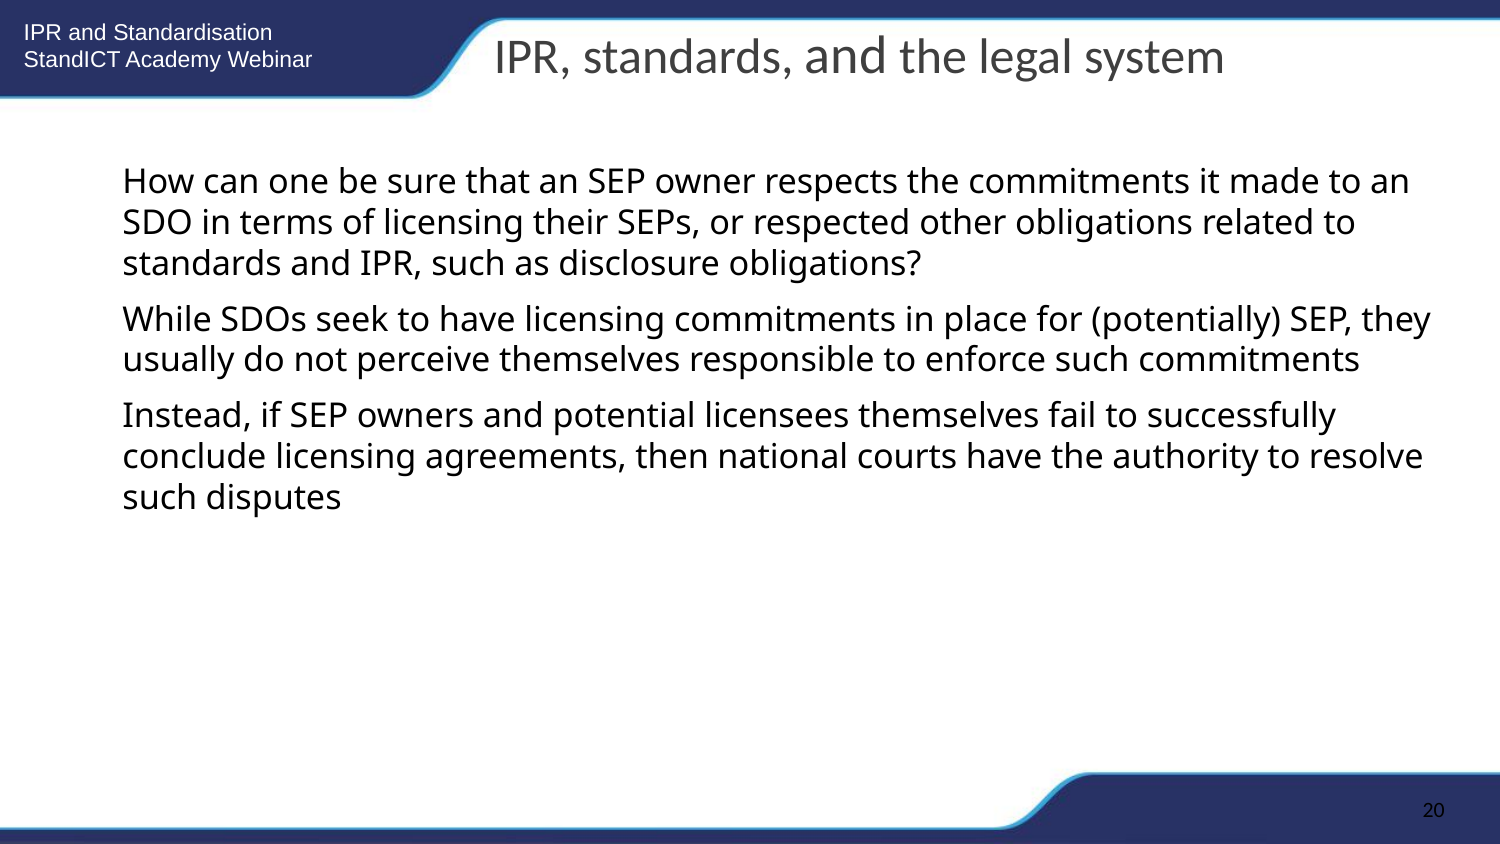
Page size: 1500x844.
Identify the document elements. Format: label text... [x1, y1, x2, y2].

text_box IPR, standards, and the legal system [482, 21, 1293, 129]
text_box How can one be sure that an SEP owner respects the commitments it made to an SDO in terms of licensing their SEPs, or respected other obligations related to standards and IPR, such as disclosure obligations? While SDOs seek to have licensing commitments in place for (potentially) SEP, they usually do not perceive themselves responsible to enforce such commitments Instead, if SEP owners and potential licensees themselves fail to successfully conclude licensing agreements, then national courts have the authority to resolve such disputes [73, 153, 1455, 530]
picture [0, 0, 1500, 844]
